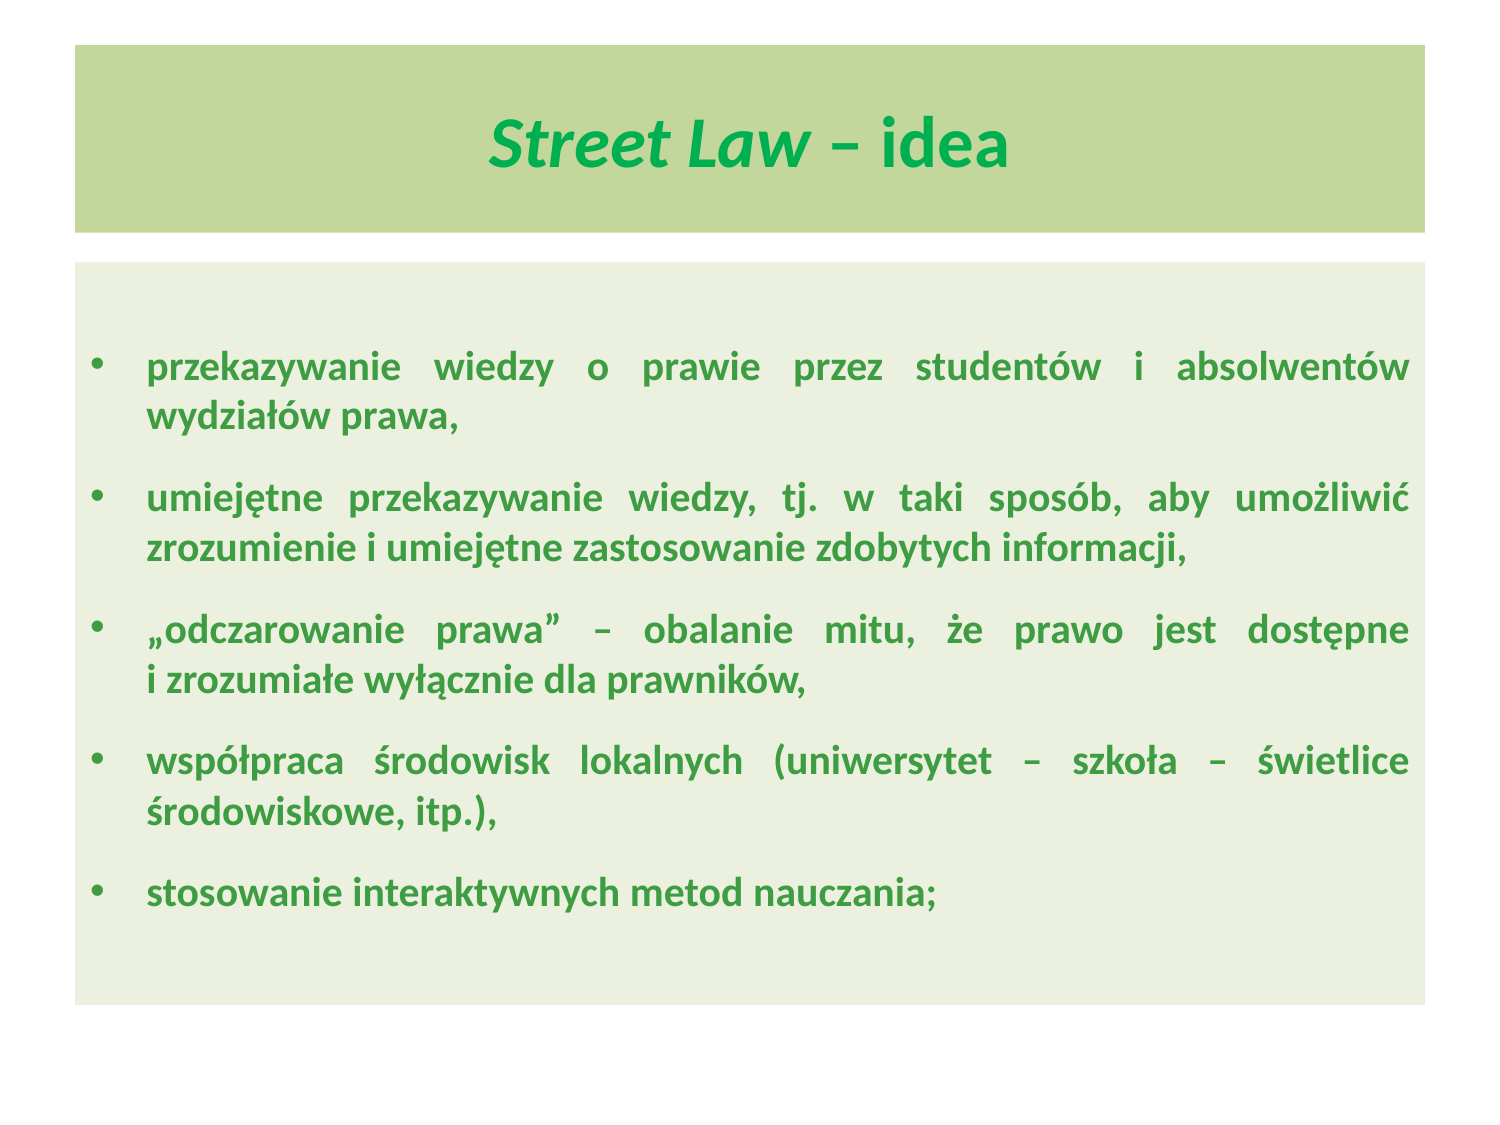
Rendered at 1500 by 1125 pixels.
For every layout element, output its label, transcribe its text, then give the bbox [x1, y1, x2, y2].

list przekazywanie wiedzy o prawie przez studentów i absolwentów wydziałów prawa, umiejętne przekazywanie wiedzy, tj. w taki sposób, aby umożliwić zrozumienie i umiejętne zastosowanie zdobytych informacji, „odczarowanie prawa” – obalanie mitu, że prawo jest dostępne i zrozumiałe wyłącznie dla prawników, współpraca środowisk lokalnych (uniwersytet – szkoła – świetlice środowiskowe, itp.), stosowanie interaktywnych metod nauczania; [75, 262, 1425, 1005]
title Street Law – idea [75, 45, 1425, 233]
